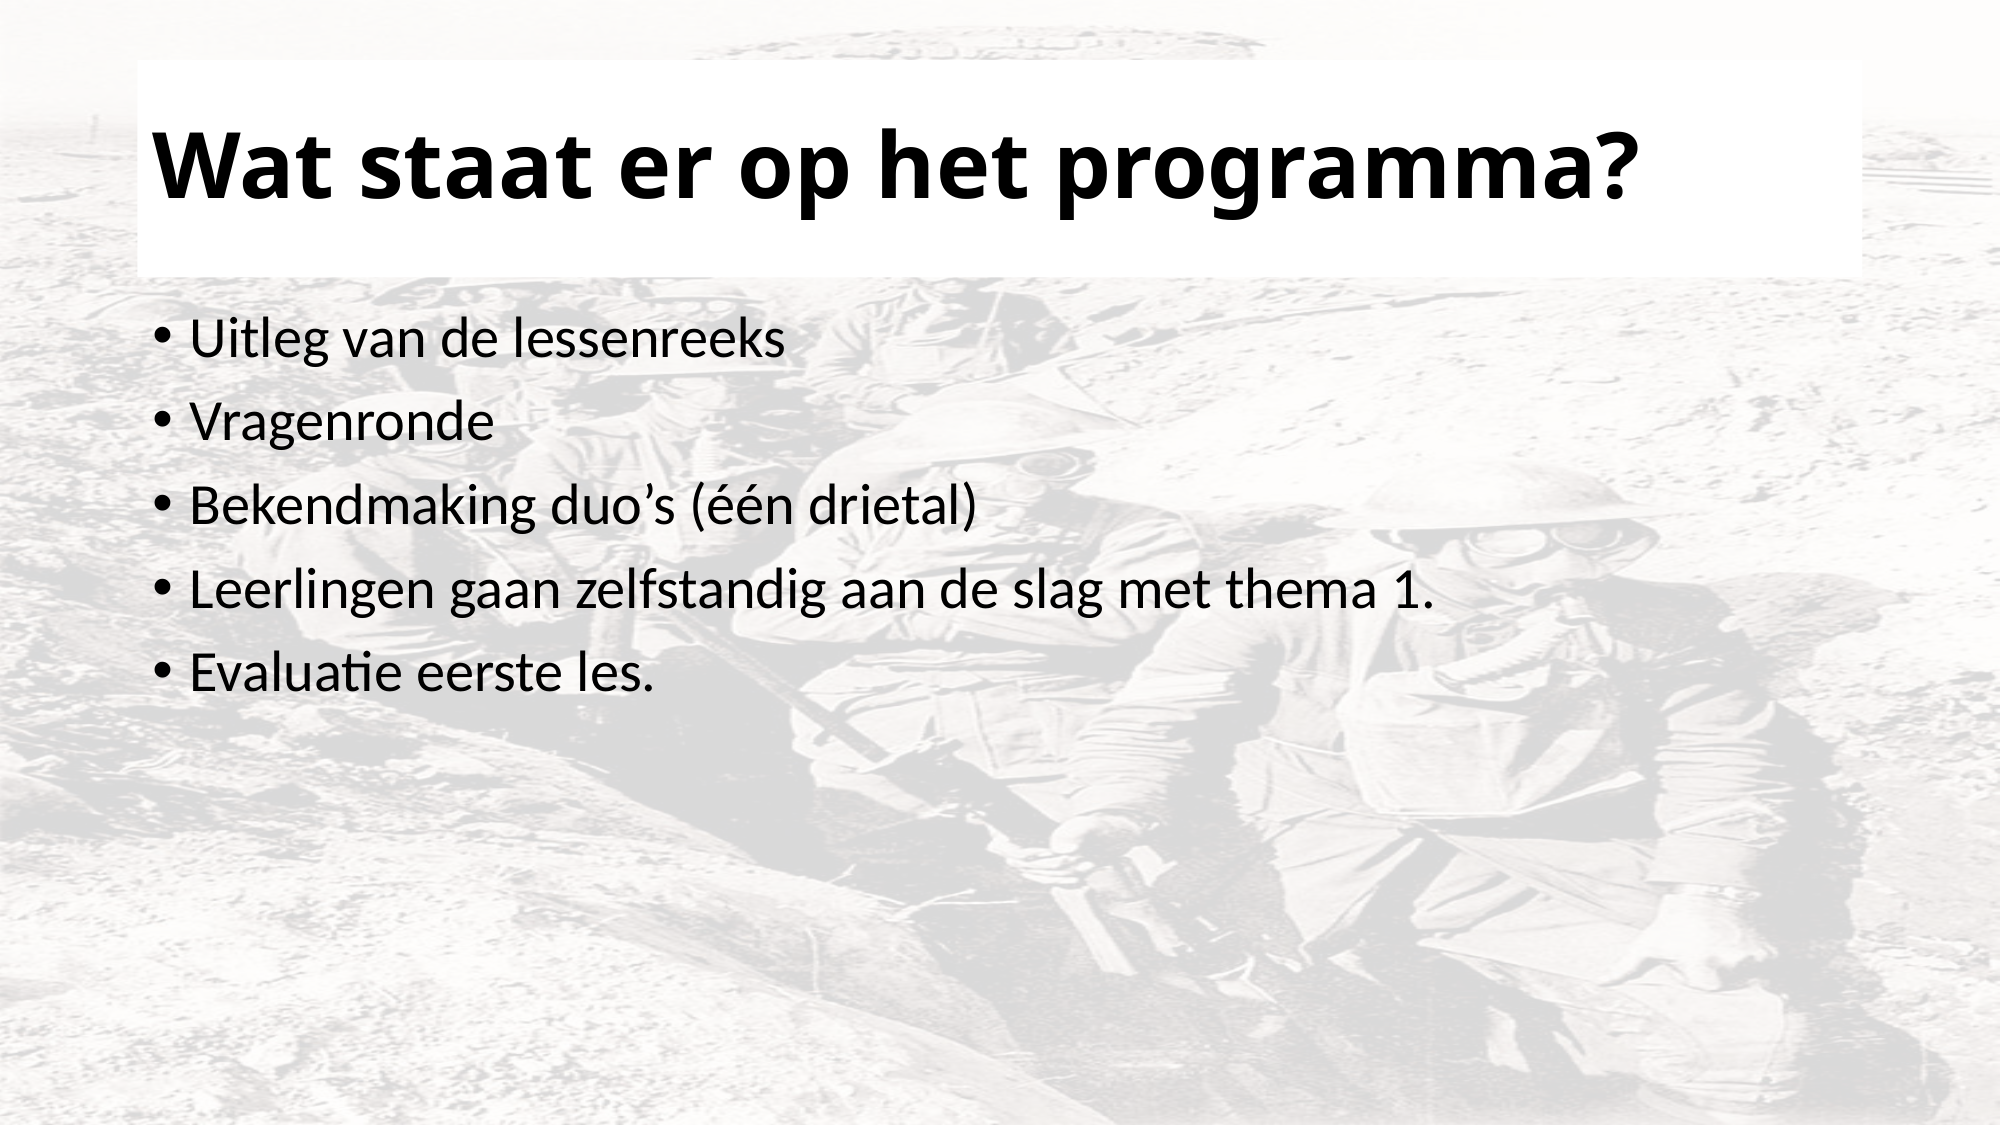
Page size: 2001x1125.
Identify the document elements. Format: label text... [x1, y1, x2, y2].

title Wat staat er op het programma? [137, 59, 1863, 278]
list Uitleg van de lessenreeks Vragenronde Bekendmaking duo’s (één drietal) Leerlingen gaan zelfstandig aan de slag met thema 1. Evaluatie eerste les. [137, 299, 1863, 1014]
